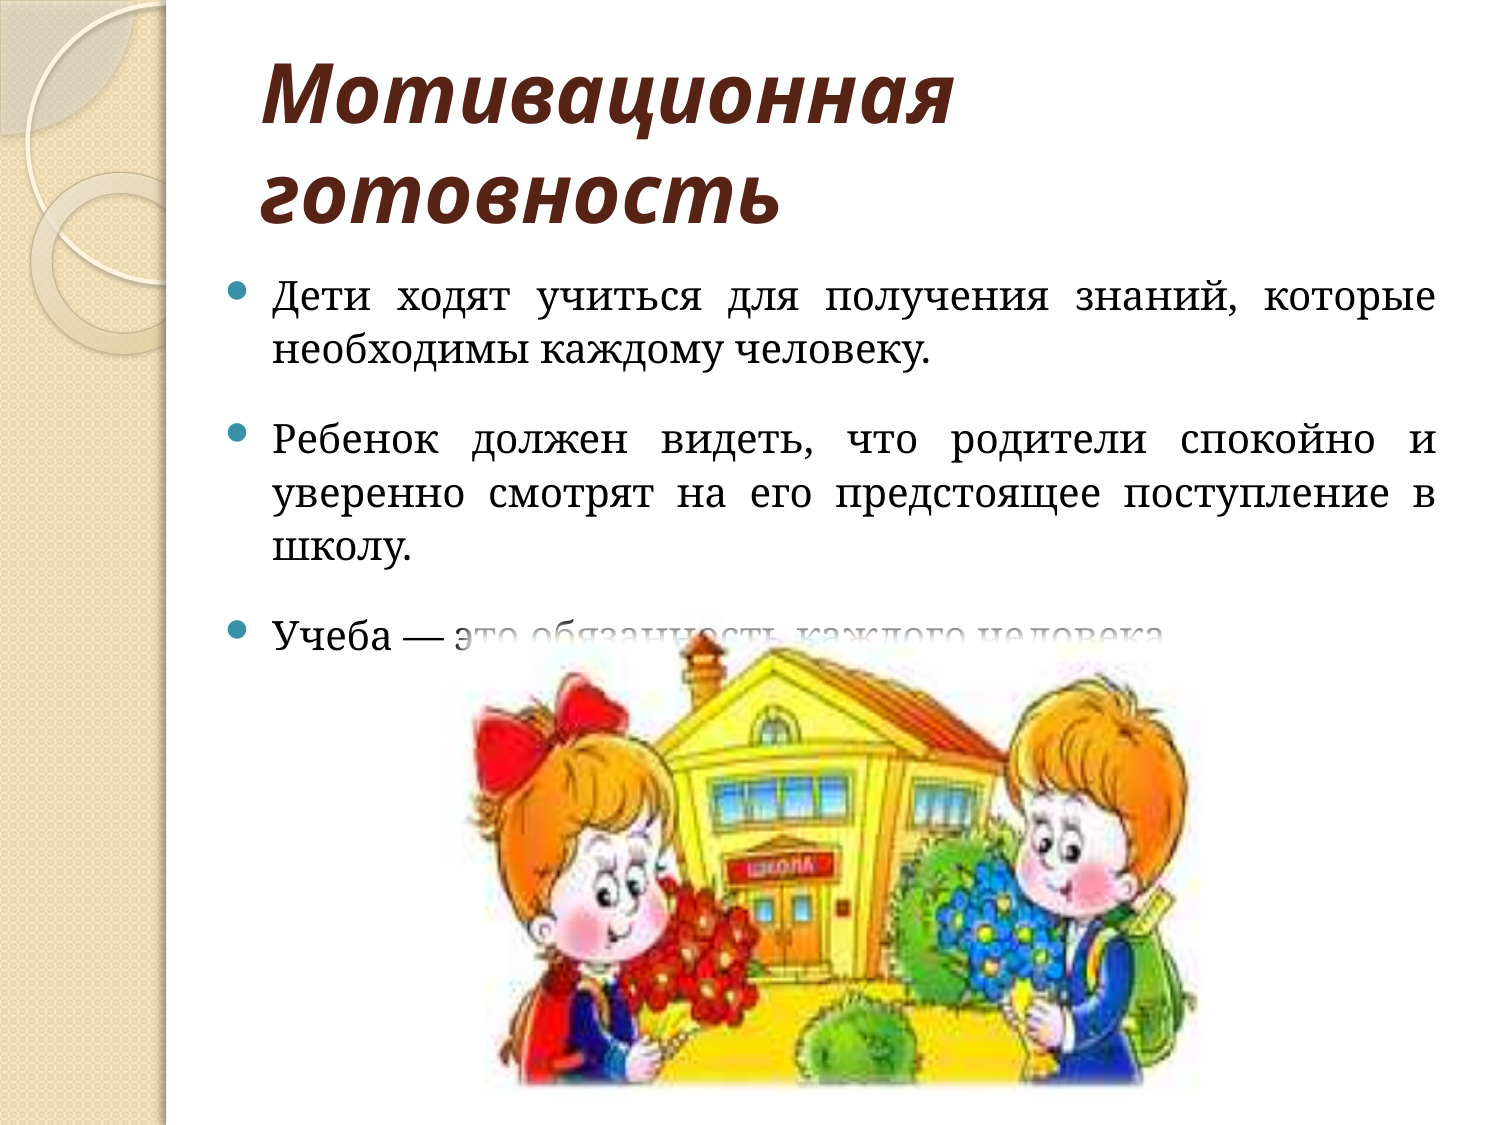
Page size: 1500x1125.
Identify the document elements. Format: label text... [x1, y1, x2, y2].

list Дети ходят учиться для получения знаний, которые необходимы каждому человеку. Ребенок должен видеть, что родители спокойно и уверенно смотрят на его предстоящее поступление в школу. Учеба — это обязанность каждого человека. [199, 257, 1454, 668]
title Мотивационная готовность [246, 46, 1412, 235]
picture [445, 609, 1219, 1102]
